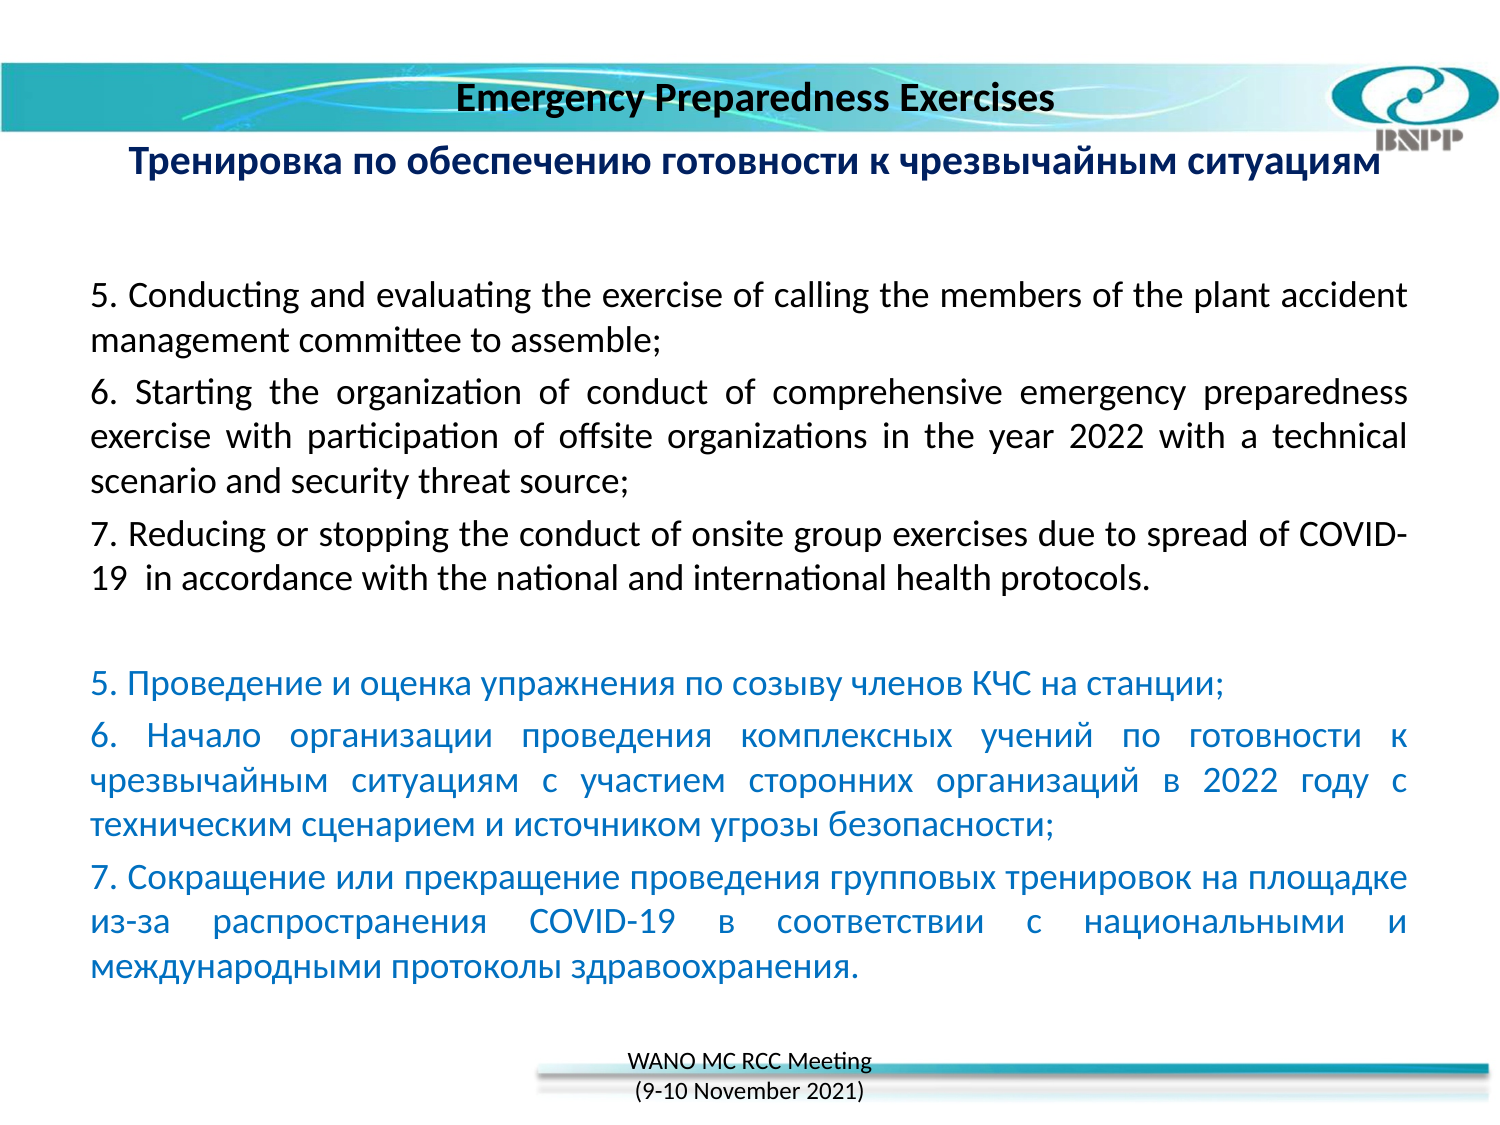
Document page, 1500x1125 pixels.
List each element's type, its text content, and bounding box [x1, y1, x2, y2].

text_box WANO MC RCC Meeting (9-10 November 2021) [512, 1024, 988, 1125]
list 5. Conducting and evaluating the exercise of calling the members of the plant accident management committee to assemble; 6. Starting the organization of conduct of comprehensive emergency preparedness exercise with participation of offsite organizations in the year 2022 with a technical scenario and security threat source; 7. Reducing or stopping the conduct of onsite group exercises due to spread of COVID-19 in accordance with the national and international health protocols. 5. Проведение и оценка упражнения по созыву членов КЧС на станции; 6. Начало организации проведения комплексных учений по готовности к чрезвычайным ситуациям с участием сторонних организаций в 2022 году с техническим сценарием и источником угрозы безопасности; 7. Сокращение или прекращение проведения групповых тренировок на площадке из-за распространения COVID-19 в соответствии с национальными и международными протоколы здравоохранения. [75, 262, 1425, 1005]
picture [0, 0, 1500, 1125]
text_box Emergency Preparedness Exercises Тренировка по обеспечению готовности к чрезвычайным ситуациям [41, 62, 1471, 191]
